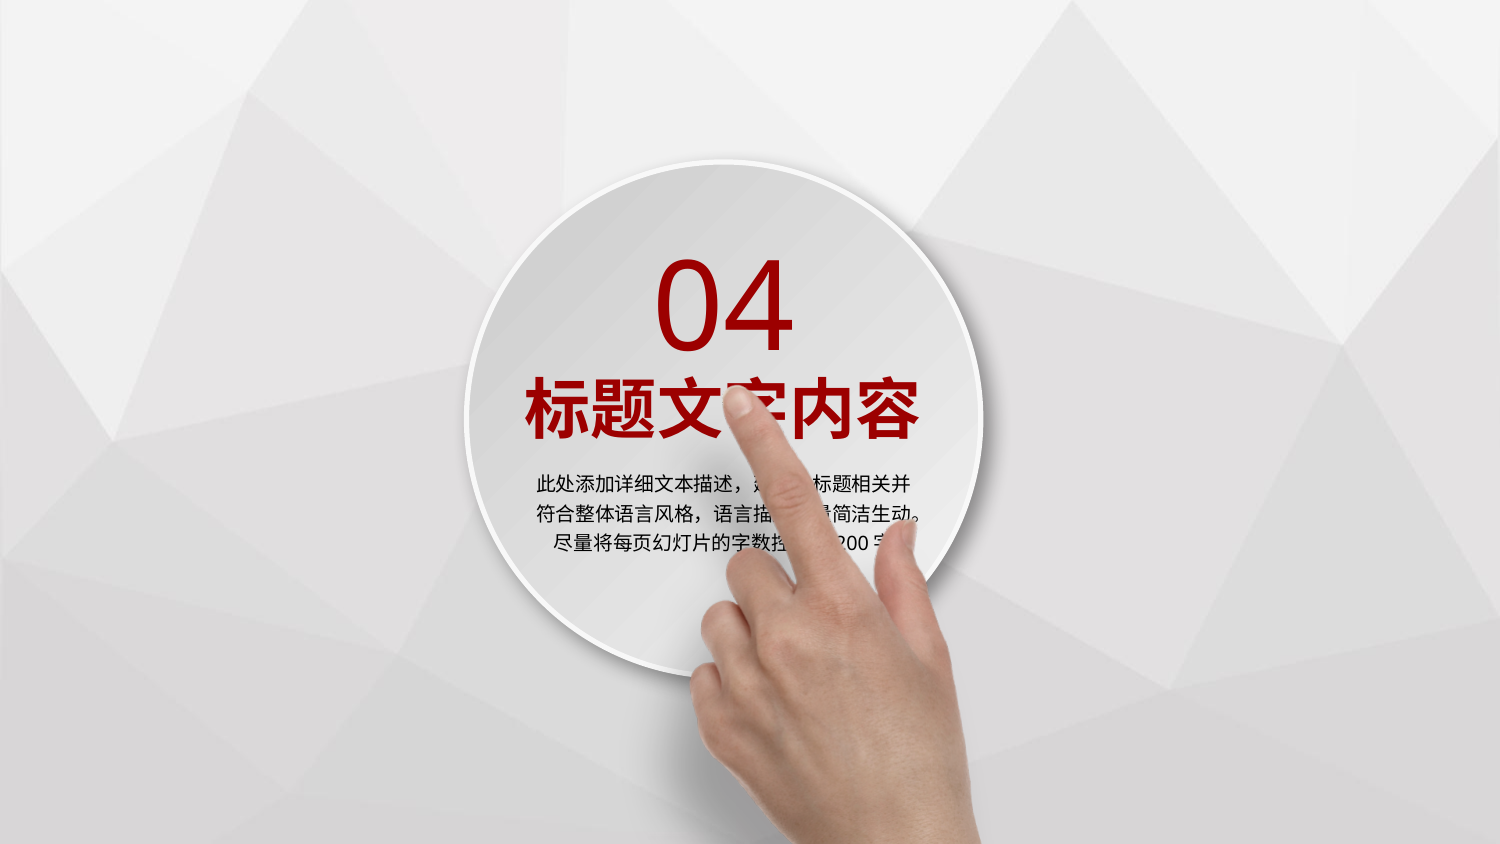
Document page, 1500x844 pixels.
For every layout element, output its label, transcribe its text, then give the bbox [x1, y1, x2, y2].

text_box 此处添加详细文本描述，建议与标题相关并符合整体语言风格，语言描述尽量简洁生动。尽量将每页幻灯片的字数控制在200字 [532, 465, 618, 568]
text_box 标题文字内容 [491, 389, 618, 481]
text_box [465, 160, 980, 655]
picture [0, 0, 1500, 844]
text_box 04 [605, 266, 842, 358]
